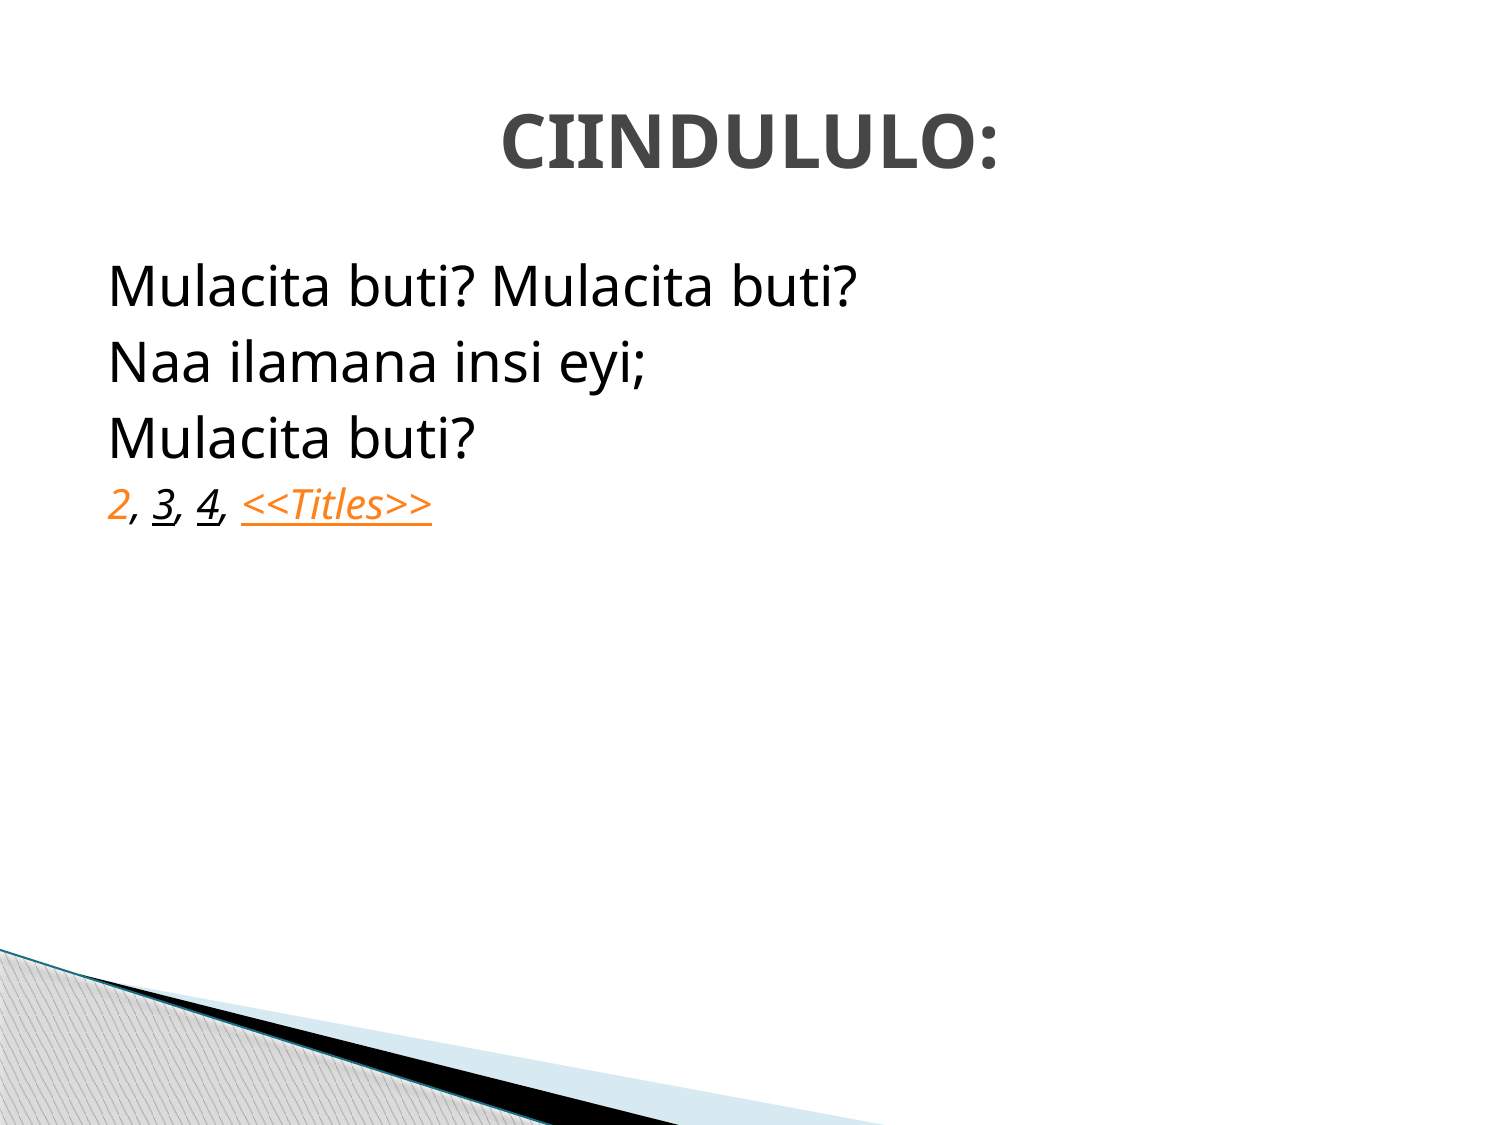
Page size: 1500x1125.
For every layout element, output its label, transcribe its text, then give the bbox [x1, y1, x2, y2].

list Mulacita buti? Mulacita buti? Naa ilamana insi eyi; Mulacita buti? 2, 3, 4, <<Titles>> [75, 243, 1425, 986]
title CIINDULULO: [75, 45, 1425, 233]
